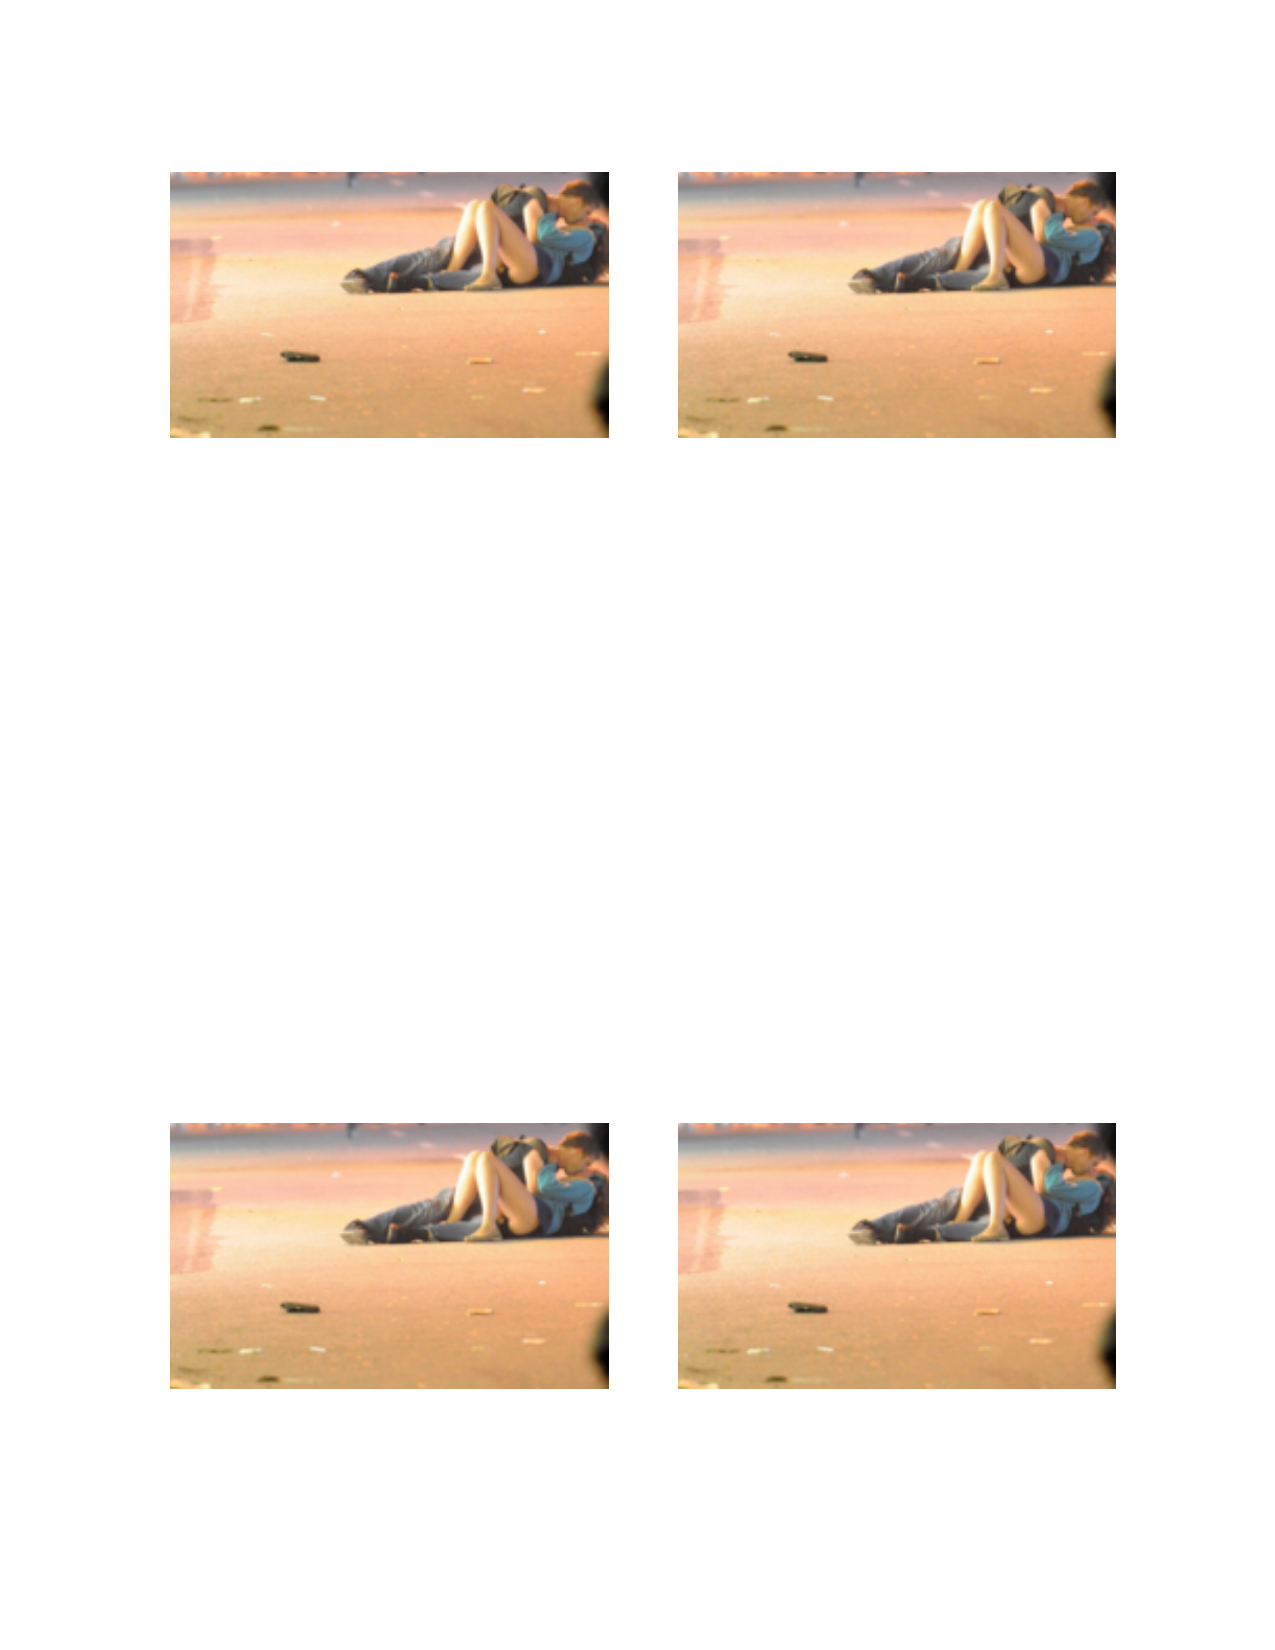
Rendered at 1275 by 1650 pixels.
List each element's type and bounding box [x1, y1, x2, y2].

picture [677, 1123, 1116, 1389]
picture [170, 1123, 609, 1389]
picture [677, 172, 1116, 438]
picture [170, 172, 609, 438]
